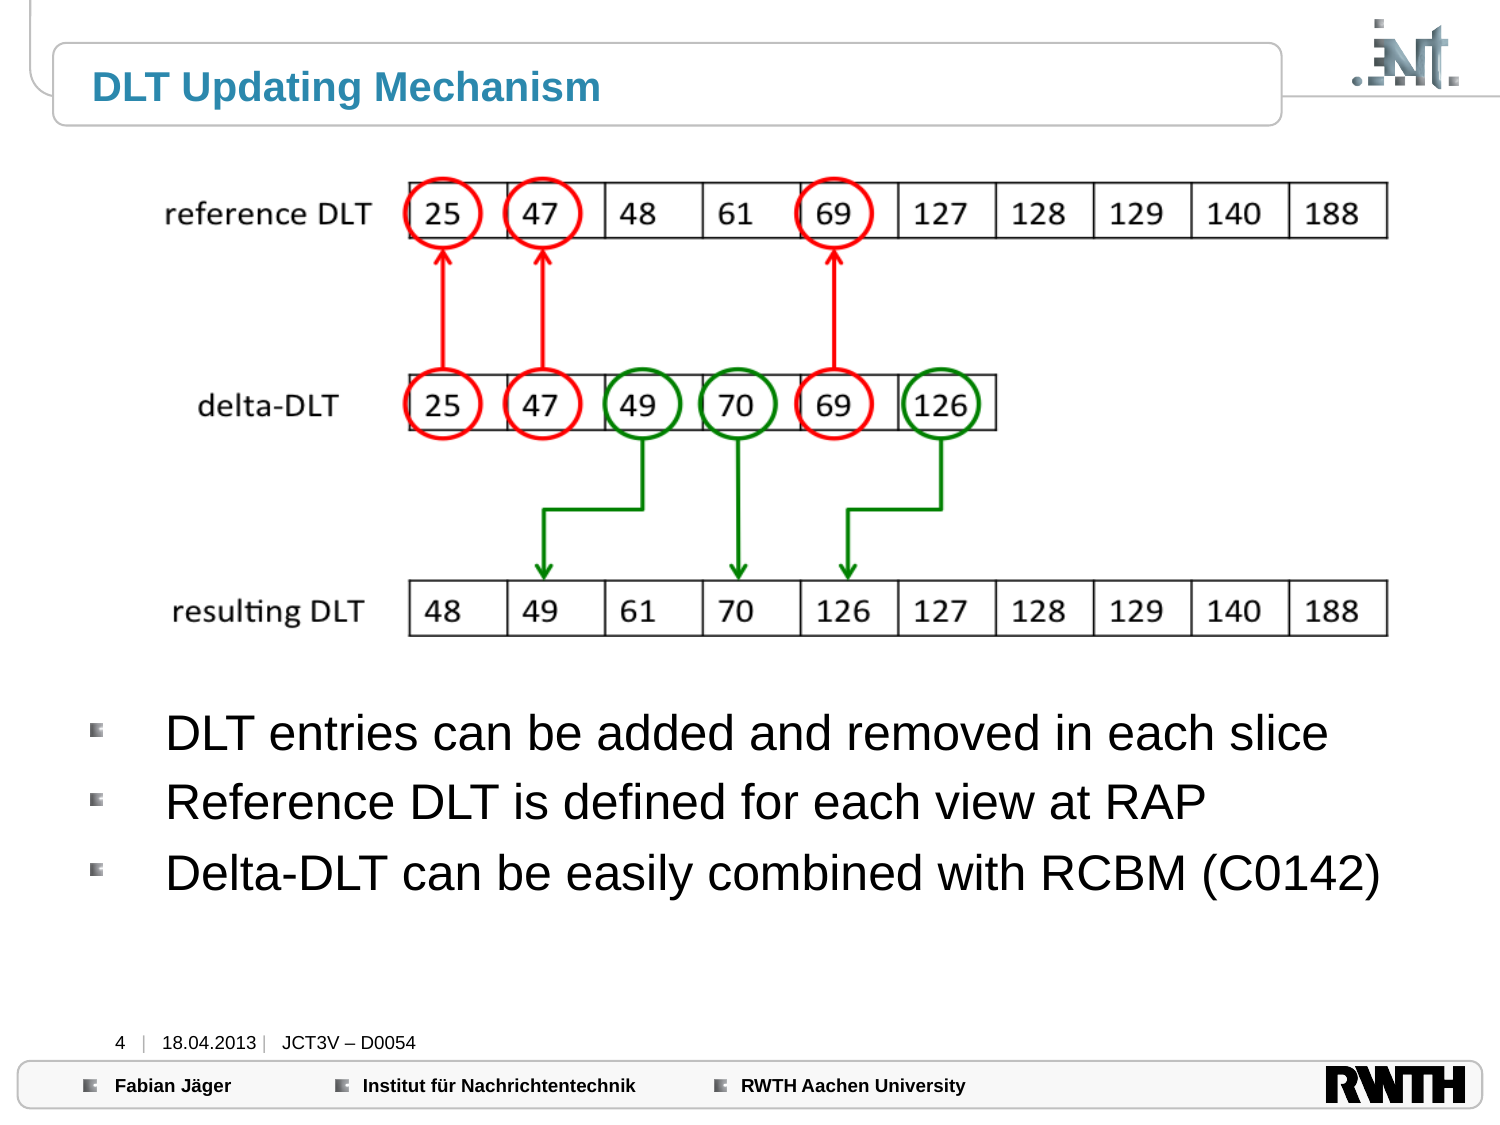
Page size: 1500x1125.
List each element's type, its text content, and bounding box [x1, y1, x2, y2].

list DLT entries can be added and removed in each slice Reference DLT is defined for each view at RAP Delta-DLT can be easily combined with RCBM (C0142) [75, 692, 1424, 965]
picture [83, 1079, 97, 1092]
title DLT Updating Mechanism [76, 48, 1412, 120]
picture [135, 148, 1412, 658]
picture [714, 1079, 727, 1092]
picture [1352, 19, 1459, 90]
picture [90, 793, 103, 806]
picture [90, 723, 103, 737]
picture [335, 1079, 349, 1092]
picture [1325, 1067, 1468, 1104]
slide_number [100, 1023, 1471, 1067]
picture [90, 863, 103, 876]
